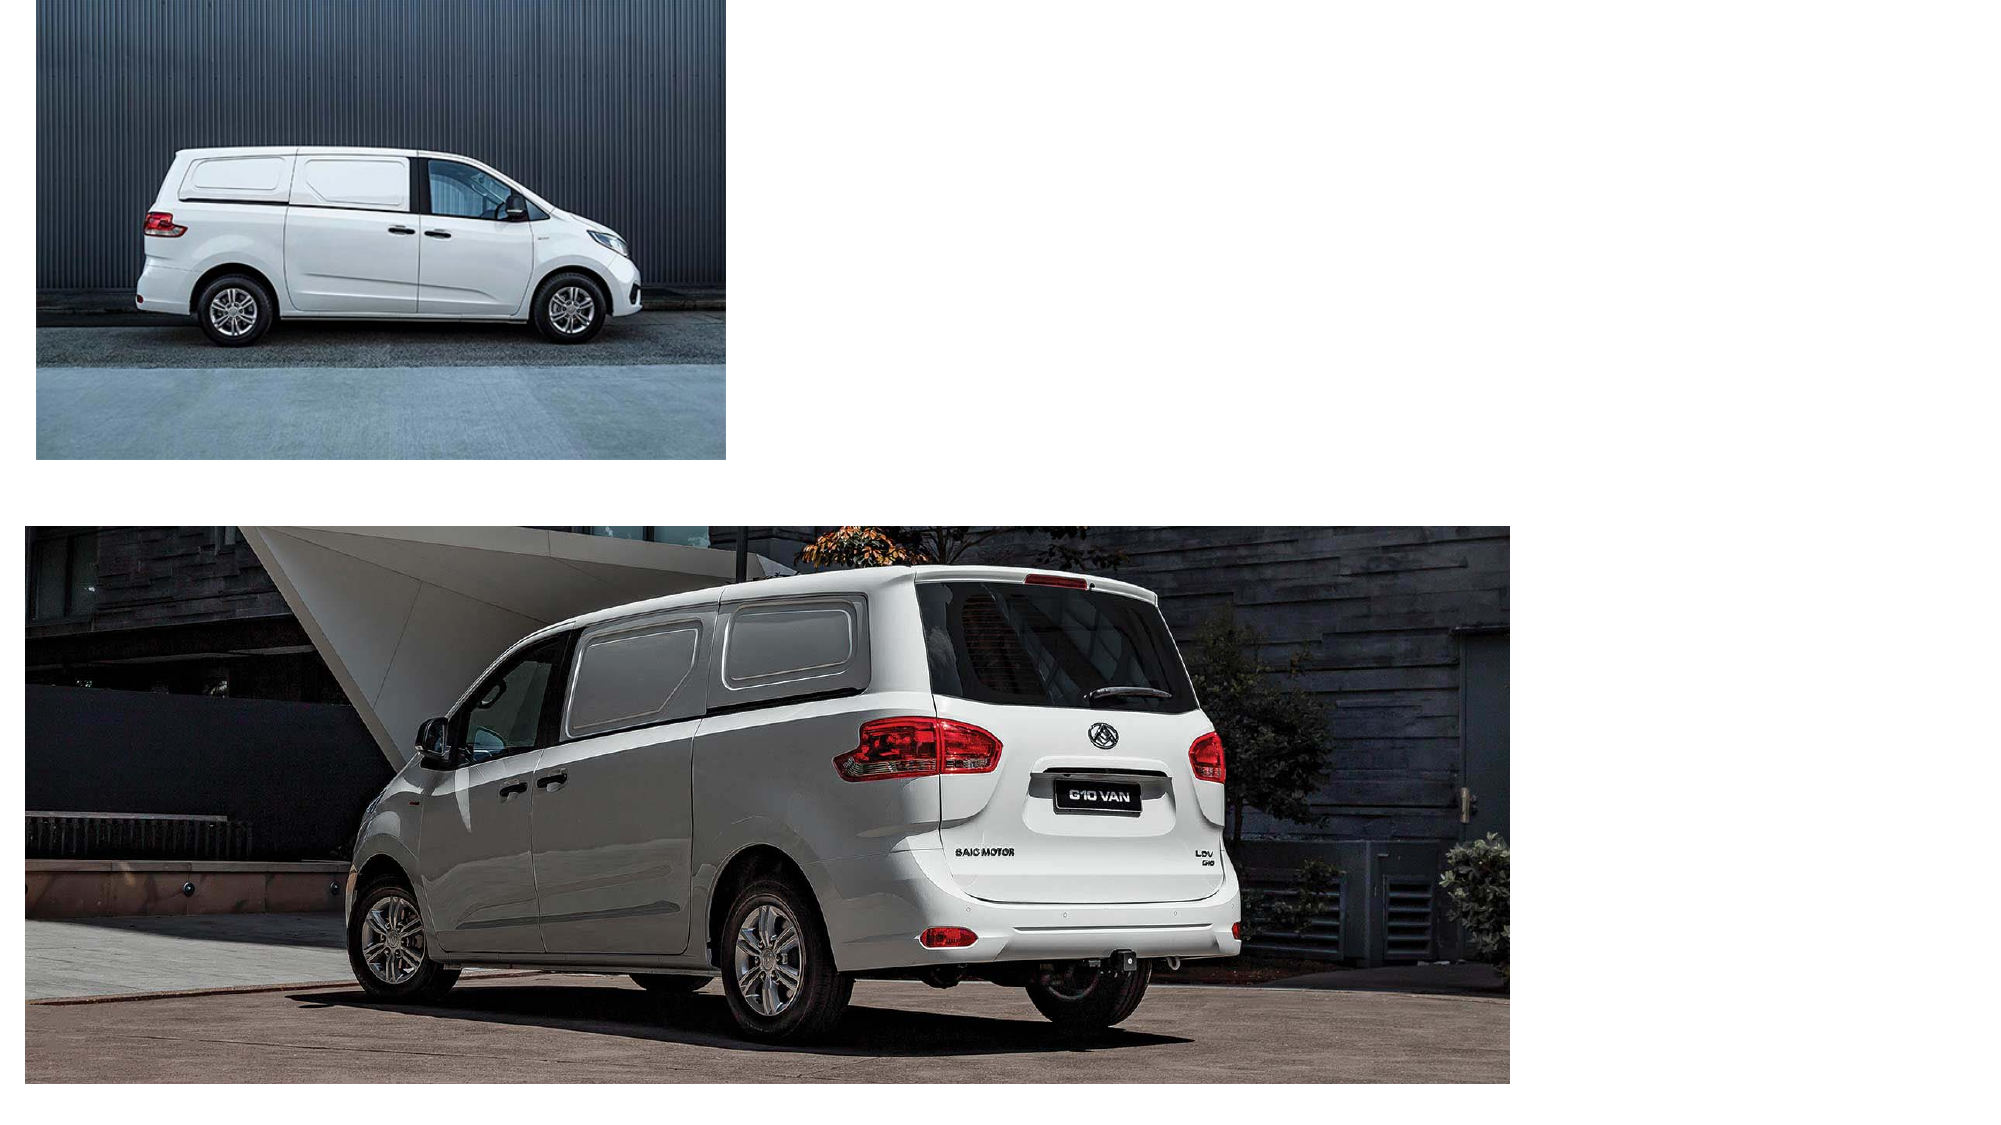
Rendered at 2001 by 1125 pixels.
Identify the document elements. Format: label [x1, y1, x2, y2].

picture [25, 526, 1510, 1084]
picture [36, 0, 726, 460]
